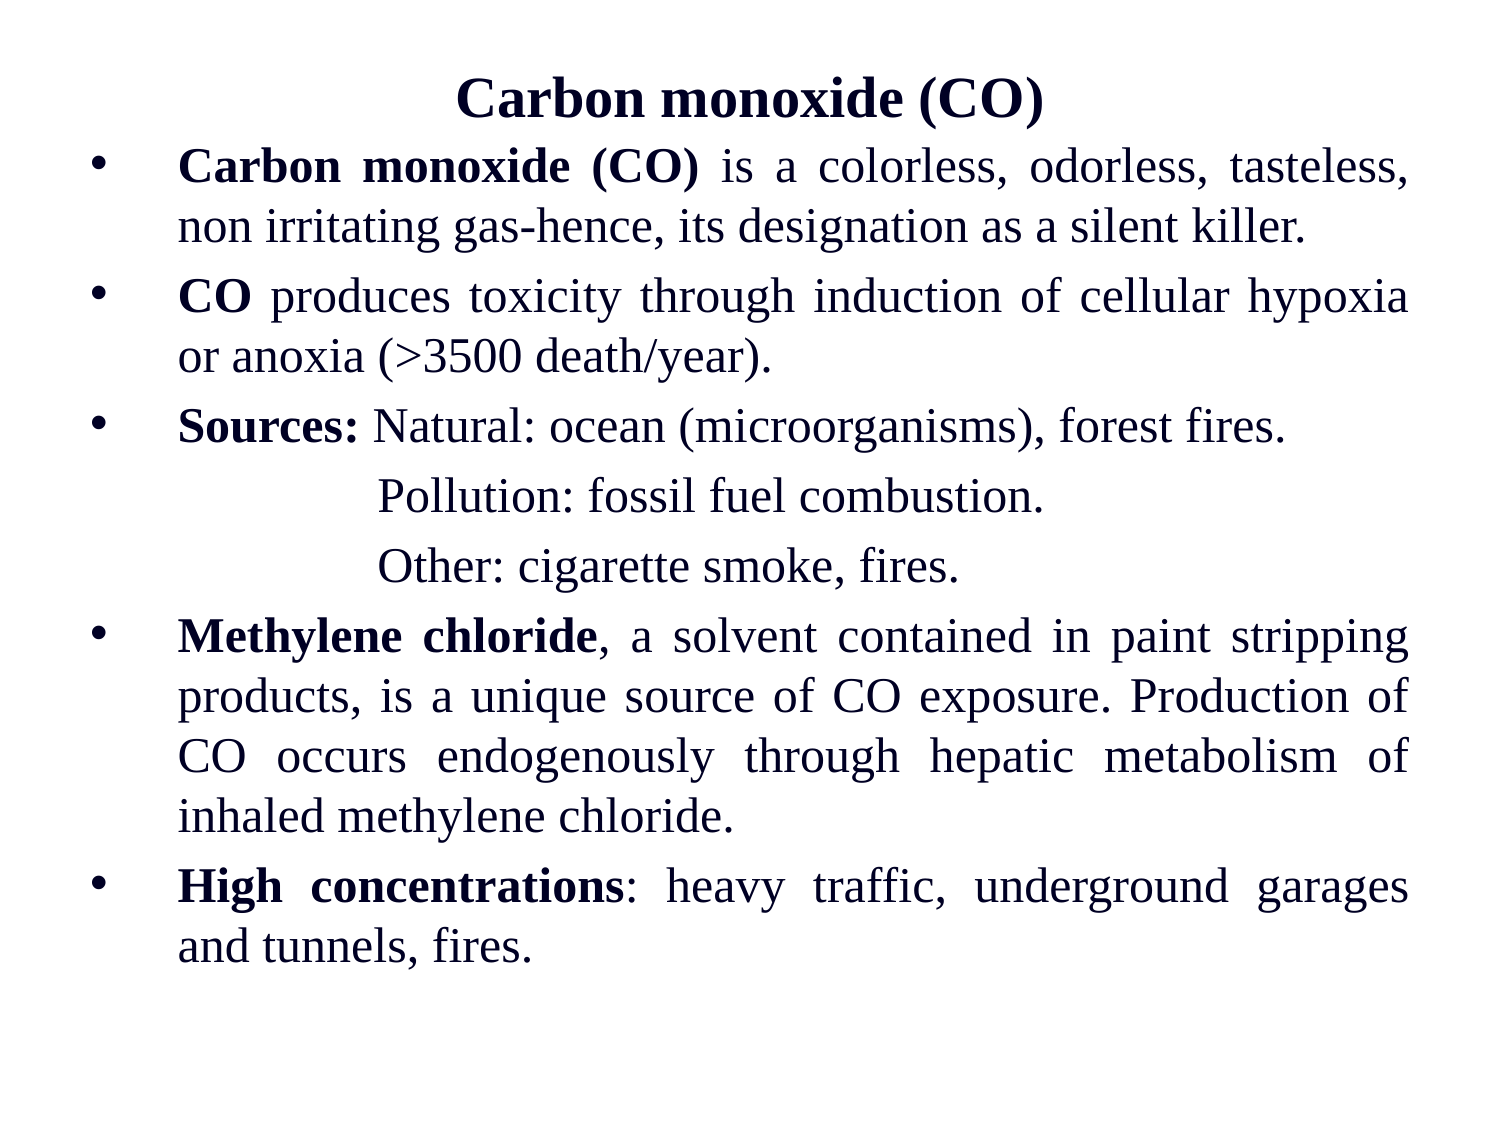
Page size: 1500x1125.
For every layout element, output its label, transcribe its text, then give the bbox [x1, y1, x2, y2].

title Carbon monoxide (CO) [75, 24, 1425, 125]
list Carbon monoxide (CO) is a colorless, odorless, tasteless, non irritating gas-hence, its designation as a silent killer. CO produces toxicity through induction of cellular hypoxia or anoxia (>3500 death/year). Sources: Natural: ocean (microorganisms), forest fires. Pollution: fossil fuel combustion. Other: cigarette smoke, fires. Methylene chloride, a solvent contained in paint stripping products, is a unique source of CO exposure. Production of CO occurs endogenously through hepatic metabolism of inhaled methylene chloride. High concentrations: heavy traffic, underground garages and tunnels, fires. [75, 125, 1425, 1005]
